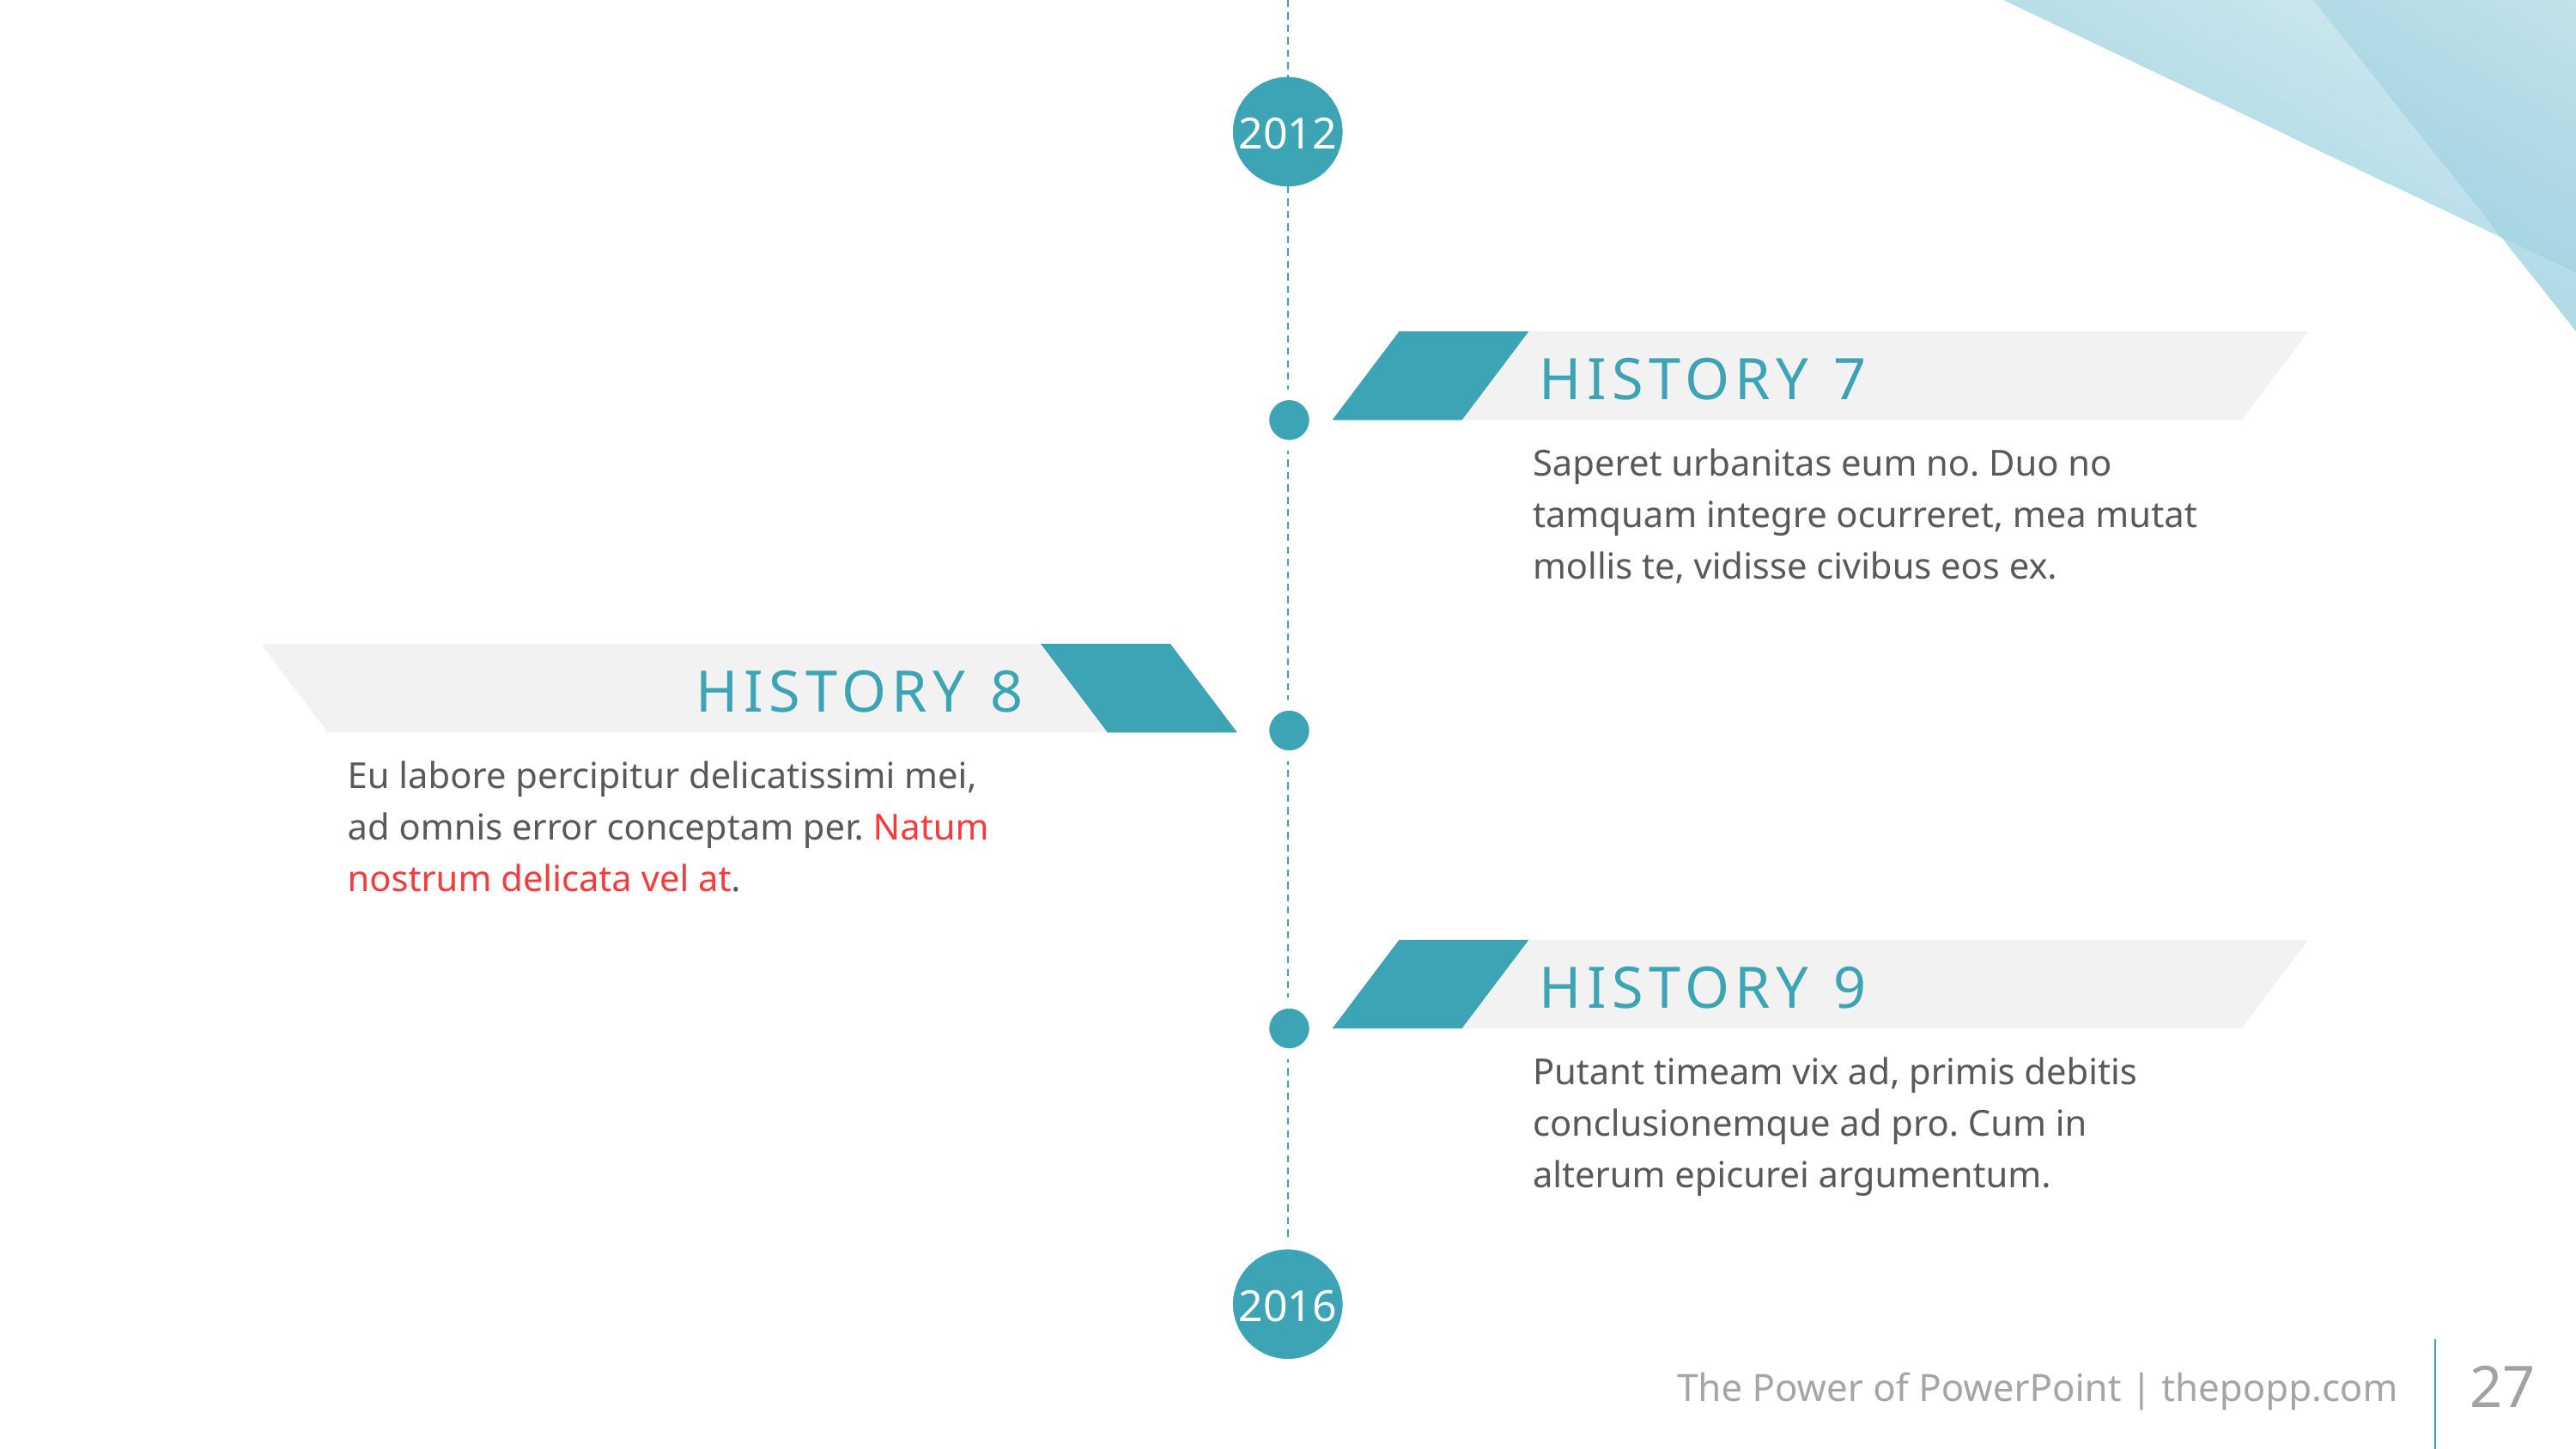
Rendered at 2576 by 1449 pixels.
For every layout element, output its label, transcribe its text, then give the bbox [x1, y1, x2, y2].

list HISTORY 7 [1516, 317, 2245, 437]
list HISTORY 8 [318, 628, 1048, 749]
list 2016 [1205, 1260, 1370, 1349]
slide_number 27 [2446, 1350, 2575, 1428]
list Putant timeam vix ad, primis debitis conclusionemque ad pro. Cum in alterum epicurei argumentum. [1510, 1028, 2232, 1225]
list Eu labore percipitur delicatissimi mei, ad omnis error conceptam per. Natum nostrum delicata vel at. [324, 732, 1041, 930]
list Saperet urbanitas eum no. Duo no tamquam integre ocurreret, mea mutat mollis te, vidisse civibus eos ex. [1510, 420, 2232, 617]
footer The Power of PowerPoint | thepopp.com [1326, 1350, 2421, 1428]
list HISTORY 9 [1516, 925, 2245, 1045]
list 2012 [1205, 88, 1370, 176]
